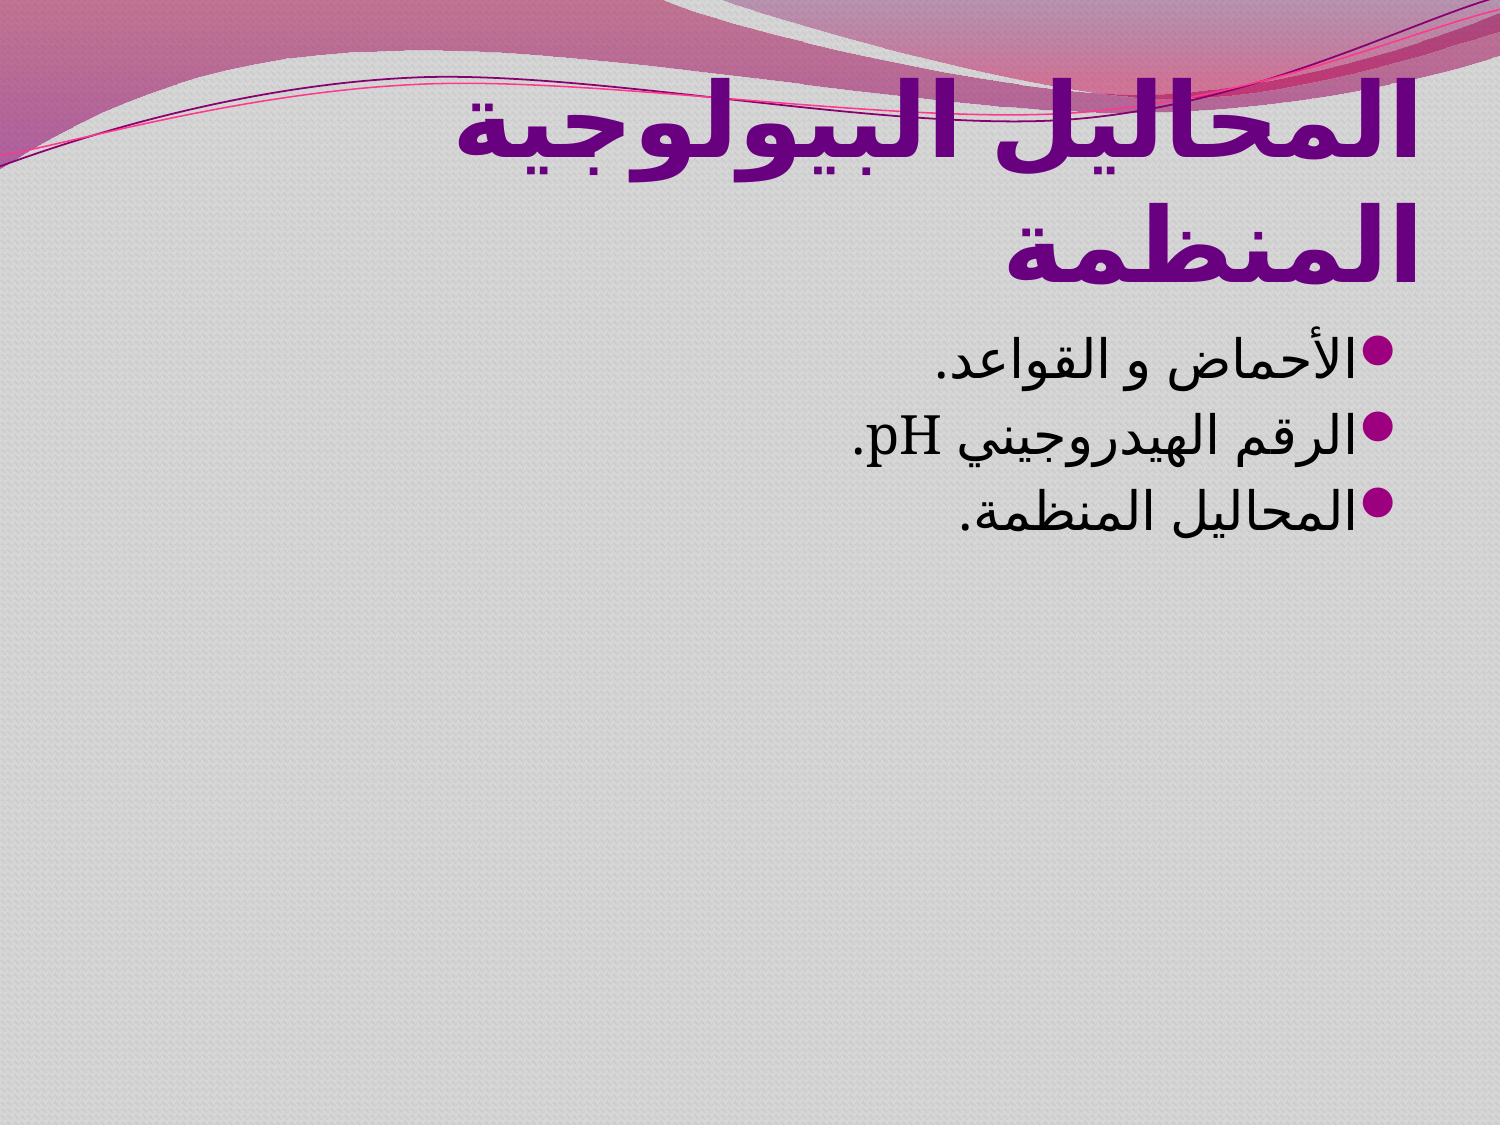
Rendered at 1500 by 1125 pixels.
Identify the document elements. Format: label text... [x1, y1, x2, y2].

title المحاليل البيولوجية المنظمة [75, 115, 1425, 303]
text_box - [901, 110, 918, 114]
list الأحماض و القواعد. الرقم الهيدروجيني pH. المحاليل المنظمة. [75, 317, 1425, 1038]
text_box - [1138, 102, 1155, 107]
text_box - [712, 96, 729, 100]
text_box - [1173, 96, 1190, 102]
